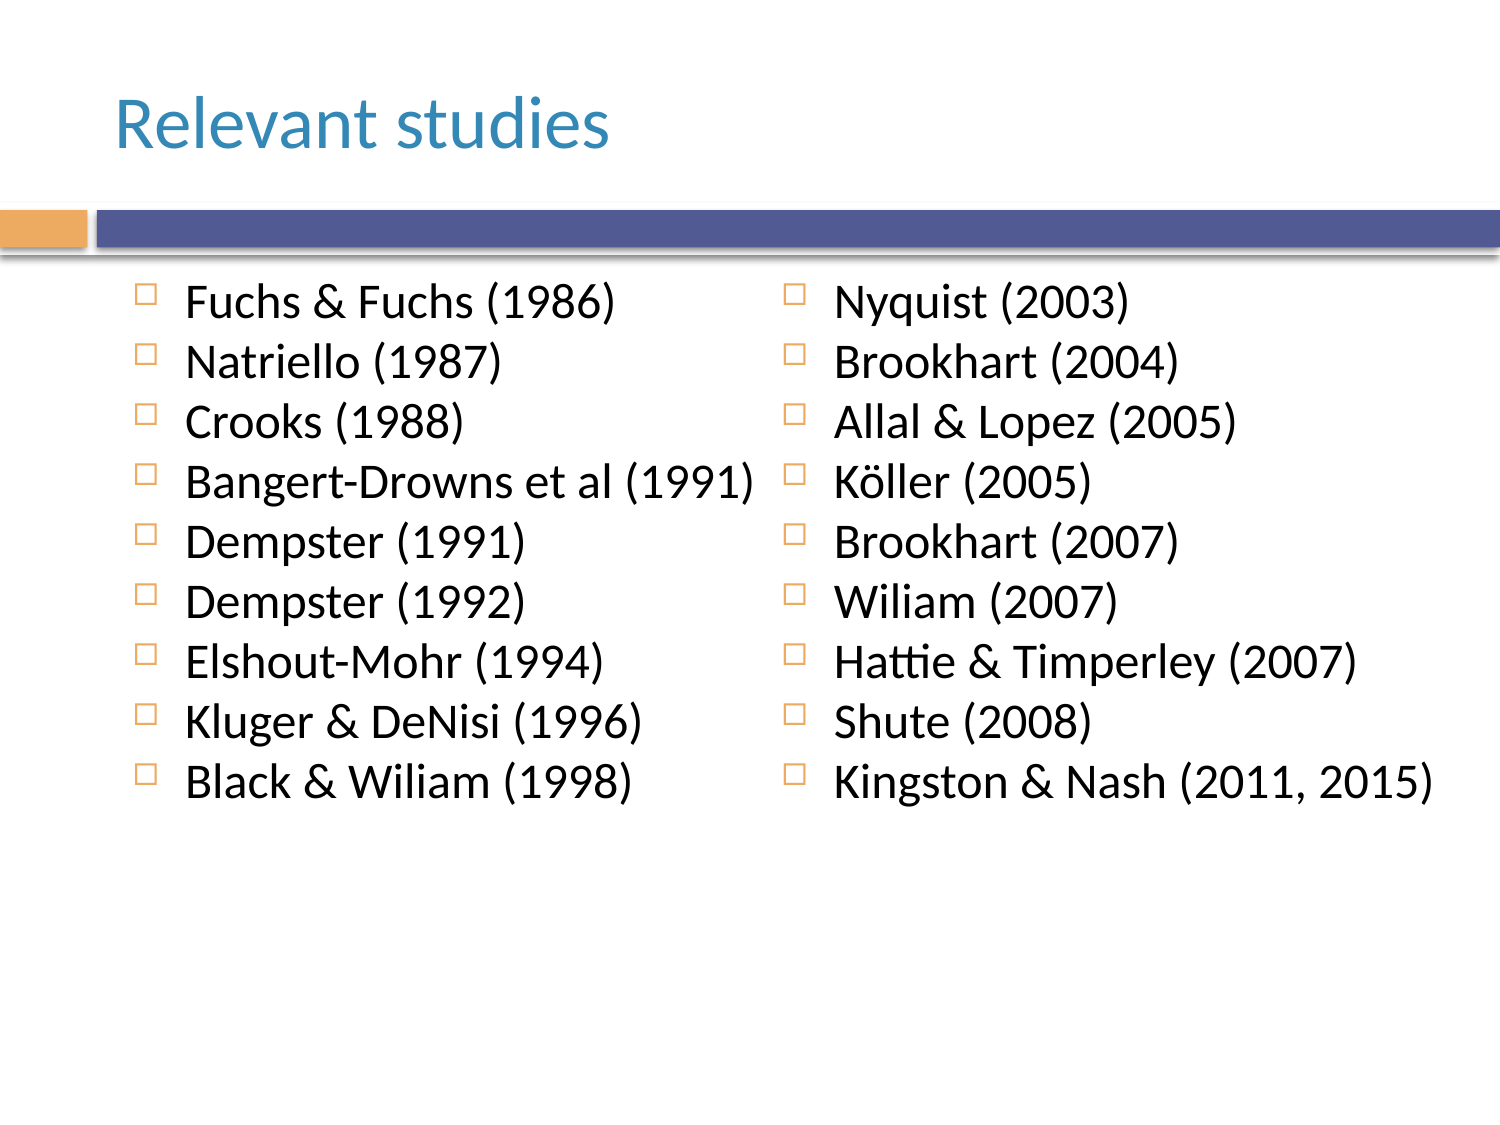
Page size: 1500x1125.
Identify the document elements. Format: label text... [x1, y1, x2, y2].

list Nyquist (2003) Brookhart (2004) Allal & Lopez (2005) Köller (2005) Brookhart (2007) Wiliam (2007) Hattie & Timperley (2007) Shute (2008) Kingston & Nash (2011, 2015) [766, 260, 1476, 1011]
list Fuchs & Fuchs (1986) Natriello (1987) Crooks (1988) Bangert-Drowns et al (1991) Dempster (1991) Dempster (1992) Elshout-Mohr (1994) Kluger & DeNisi (1996) Black & Wiliam (1998) [117, 260, 766, 1011]
title Relevant studies [99, 37, 1438, 200]
